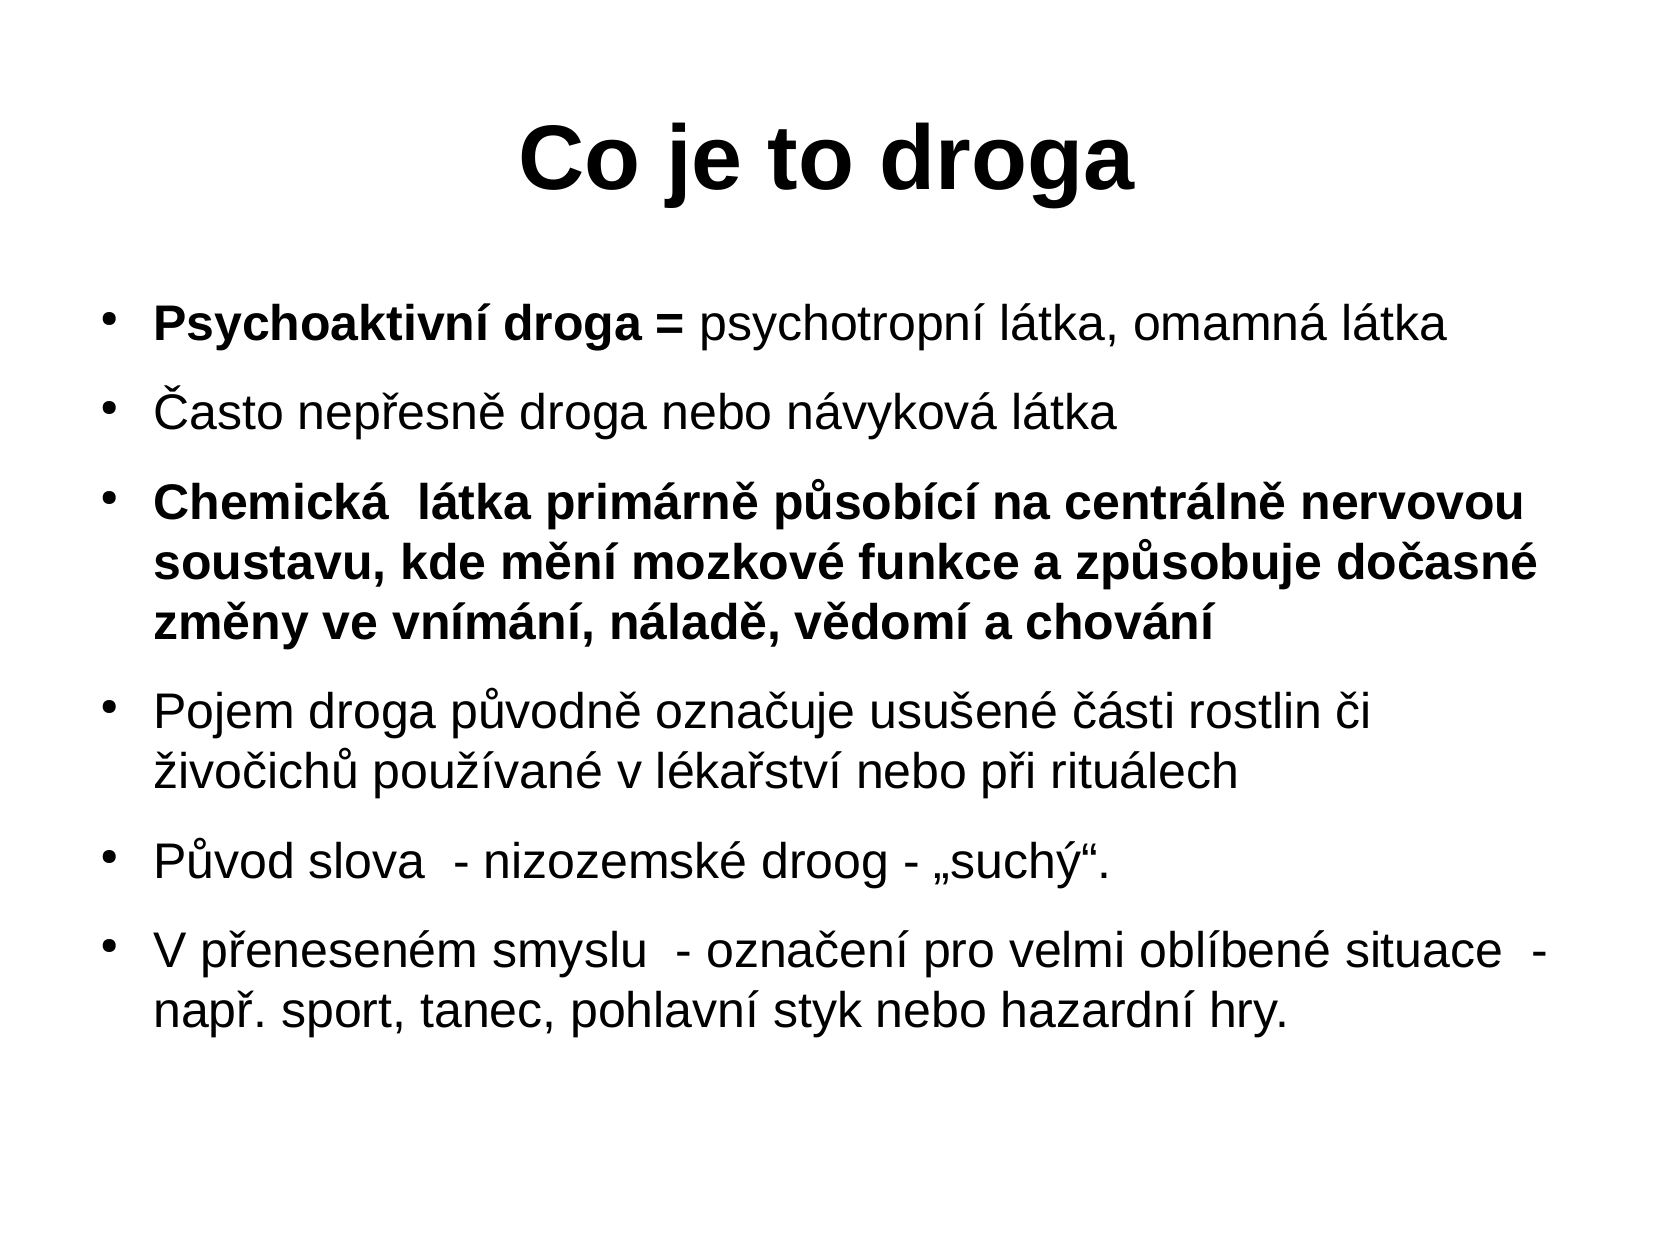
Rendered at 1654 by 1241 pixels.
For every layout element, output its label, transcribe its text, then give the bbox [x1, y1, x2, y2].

list Psychoaktivní droga = psychotropní látka, omamná látka Často nepřesně droga nebo návyková látka Chemická látka primárně působící na centrálně nervovou soustavu, kde mění mozkové funkce a způsobuje dočasné změny ve vnímání, náladě, vědomí a chování Pojem droga původně označuje usušené části rostlin či živočichů používané v lékařství nebo při rituálech Původ slova - nizozemské droog - „suchý“. V přeneseném smyslu - označení pro velmi oblíbené situace - např. sport, tanec, pohlavní styk nebo hazardní hry. [82, 290, 1571, 1109]
title Co je to droga [82, 49, 1571, 257]
